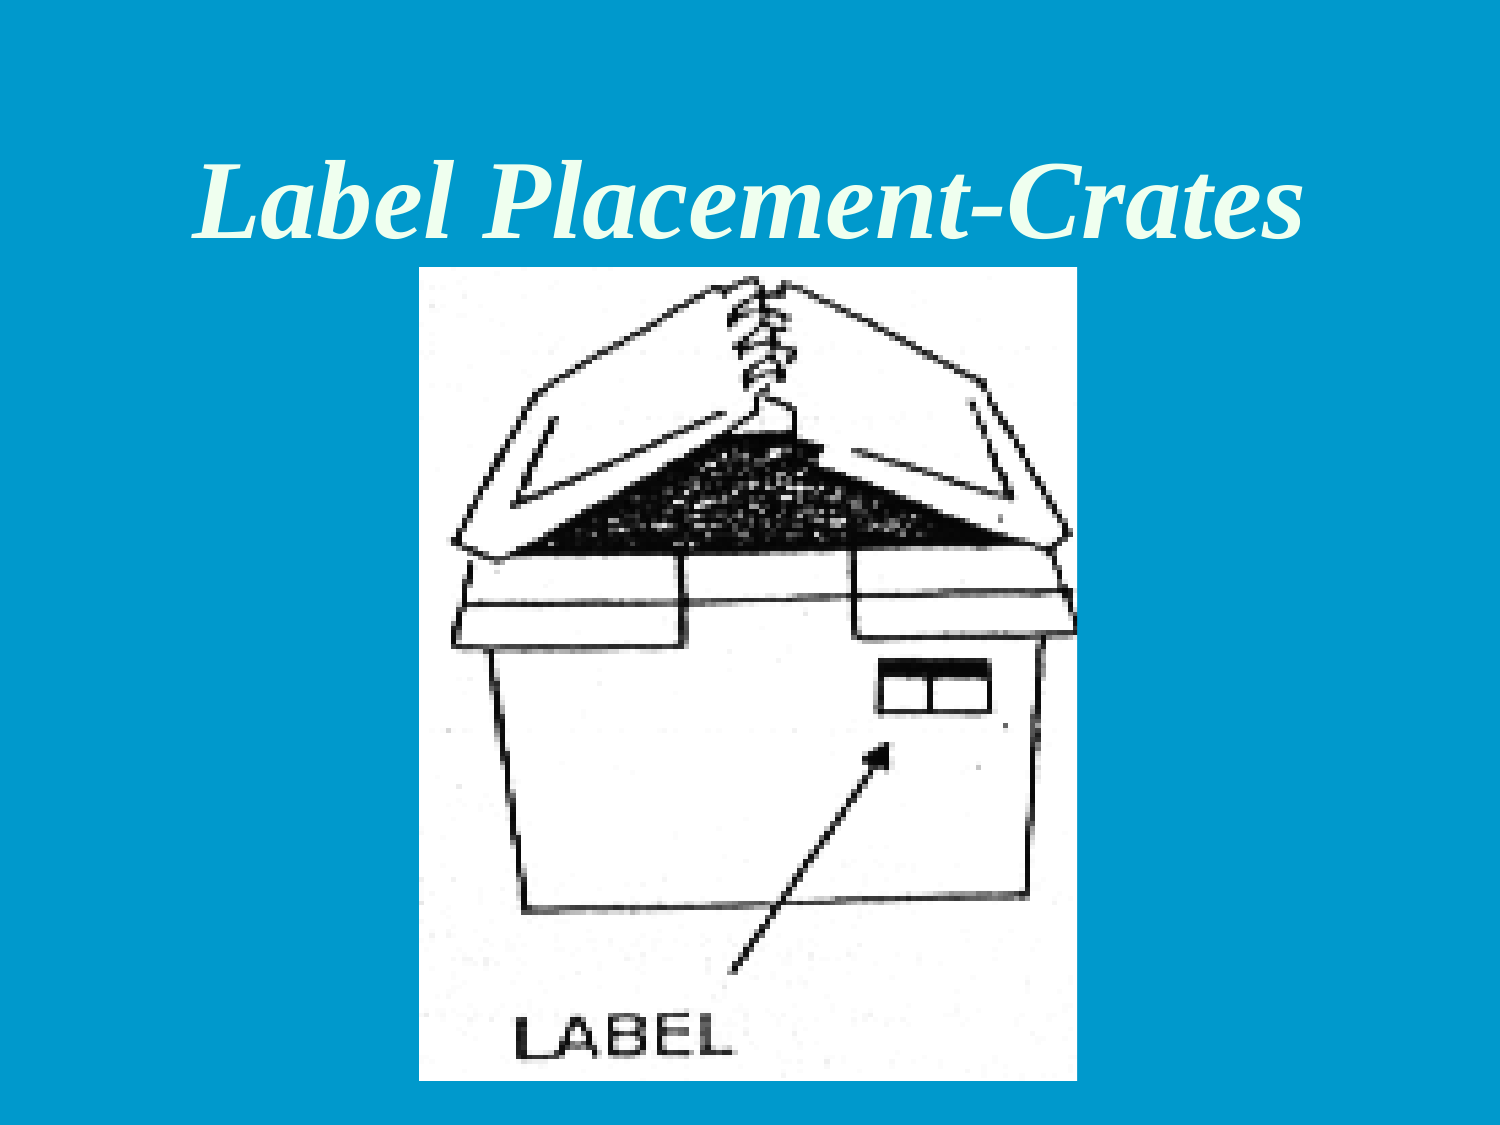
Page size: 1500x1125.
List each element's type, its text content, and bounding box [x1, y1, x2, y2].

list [418, 266, 1080, 1083]
title Label Placement-Crates [111, 99, 1388, 288]
